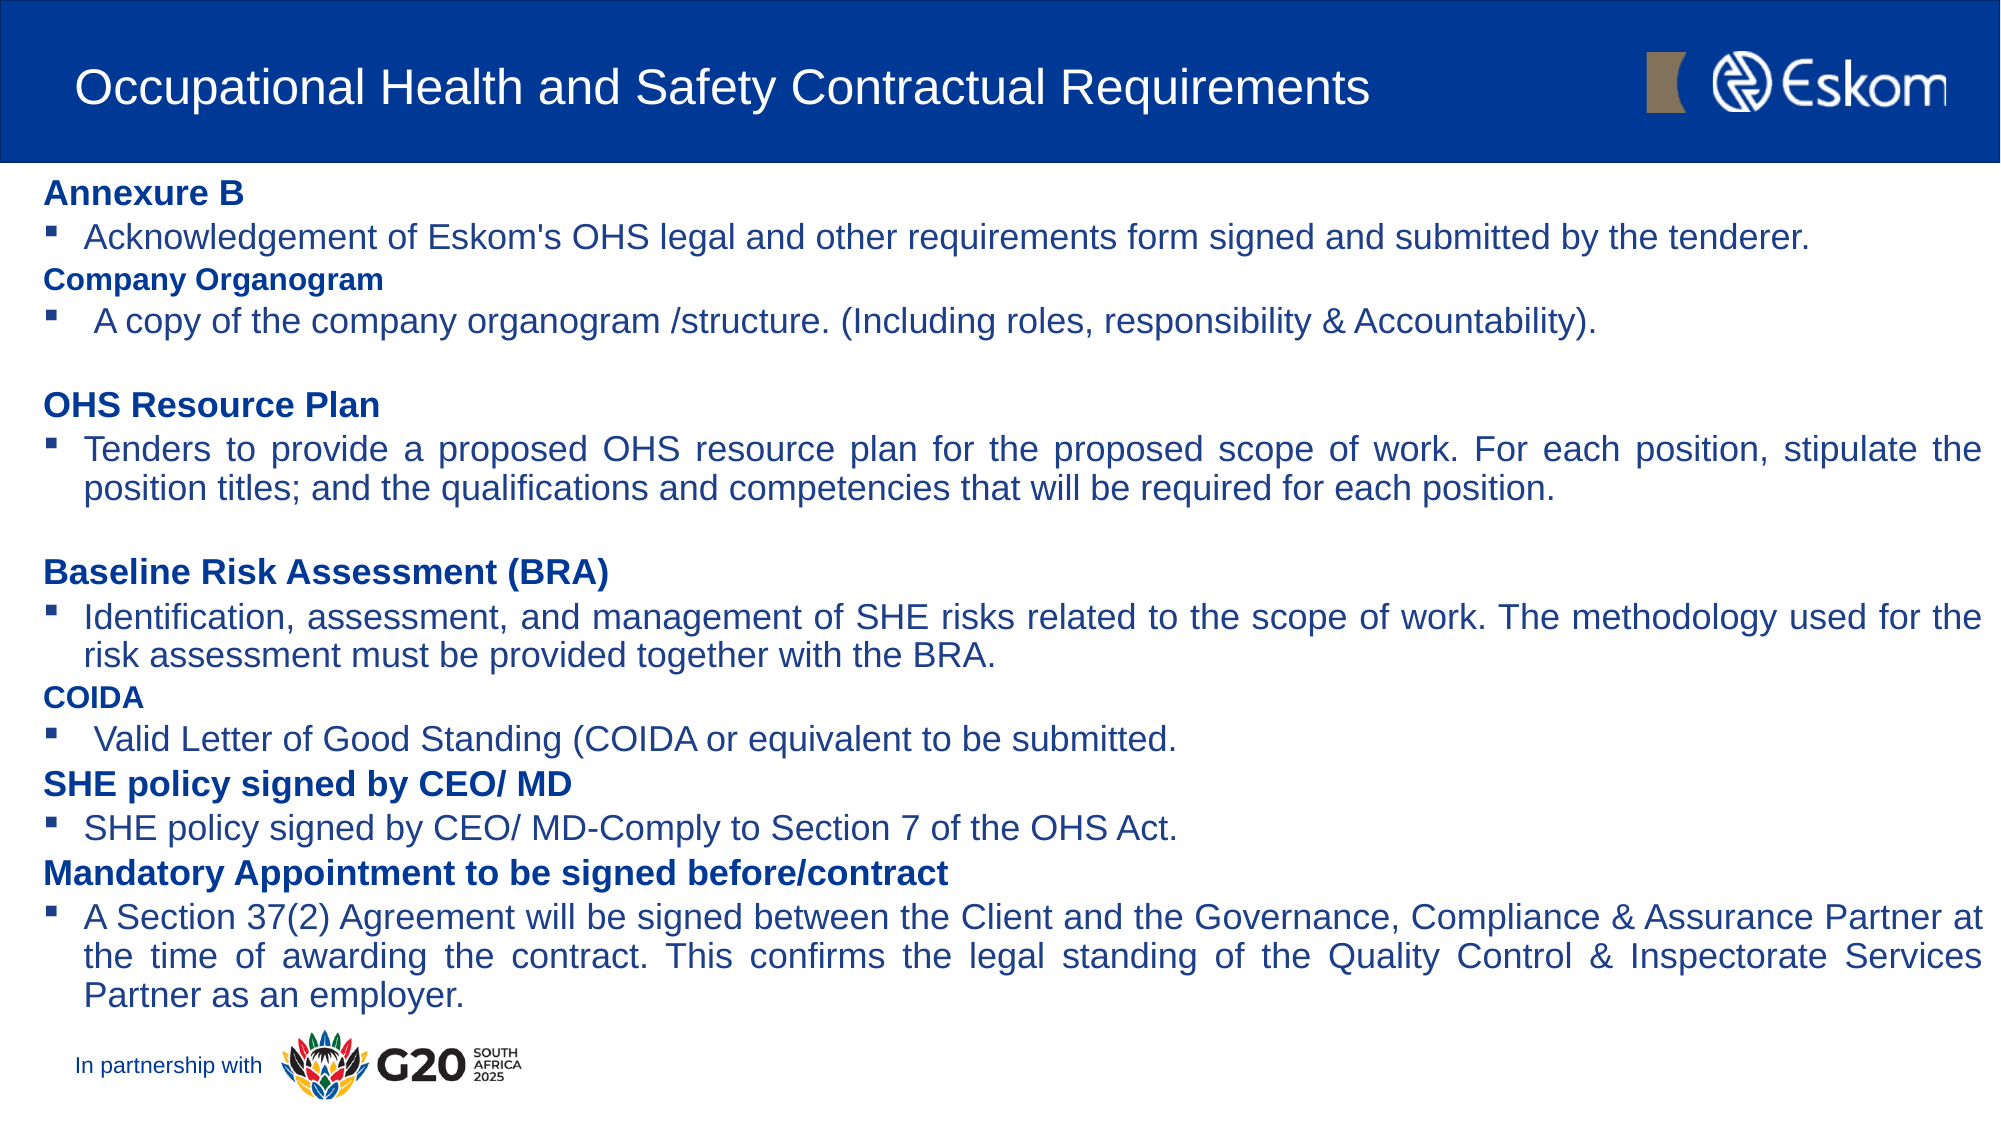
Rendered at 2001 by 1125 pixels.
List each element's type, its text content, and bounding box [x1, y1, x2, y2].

list Annexure B Acknowledgement of Eskom's OHS legal and other requirements form signed and submitted by the tenderer. Company Organogram A copy of the company organogram /structure. (Including roles, responsibility & Accountability). OHS Resource Plan Tenders to provide a proposed OHS resource plan for the proposed scope of work. For each position, stipulate the position titles; and the qualifications and competencies that will be required for each position. Baseline Risk Assessment (BRA) Identification, assessment, and management of SHE risks related to the scope of work. The methodology used for the risk assessment must be provided together with the BRA. COIDA Valid Letter of Good Standing (COIDA or equivalent to be submitted. SHE policy signed by CEO/ MD SHE policy signed by CEO/ MD-Comply to Section 7 of the OHS Act. Mandatory Appointment to be signed before/contract A Section 37(2) Agreement will be signed between the Client and the Governance, Compliance & Assurance Partner at the time of awarding the contract. This confirms the legal standing of the Quality Control & Inspectorate Services Partner as an employer. [28, 166, 2000, 1112]
title Occupational Health and Safety Contractual Requirements [59, 33, 1620, 143]
